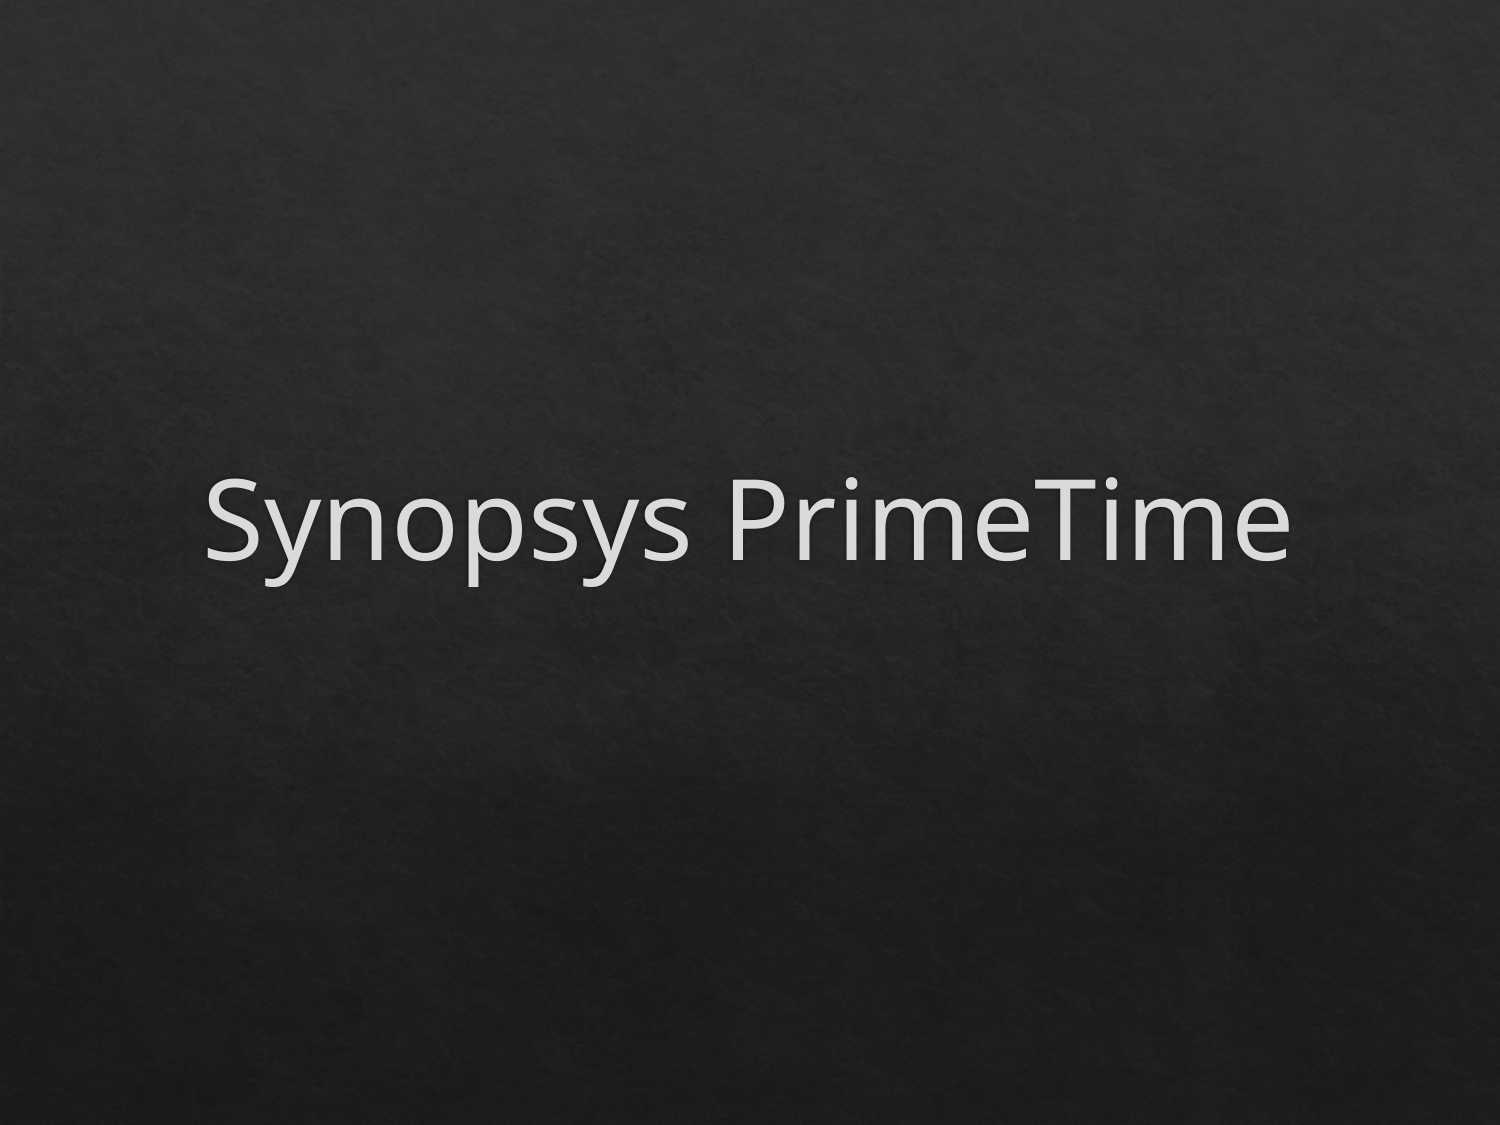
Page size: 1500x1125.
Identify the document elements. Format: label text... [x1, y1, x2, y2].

title Synopsys PrimeTime [168, 290, 1331, 591]
